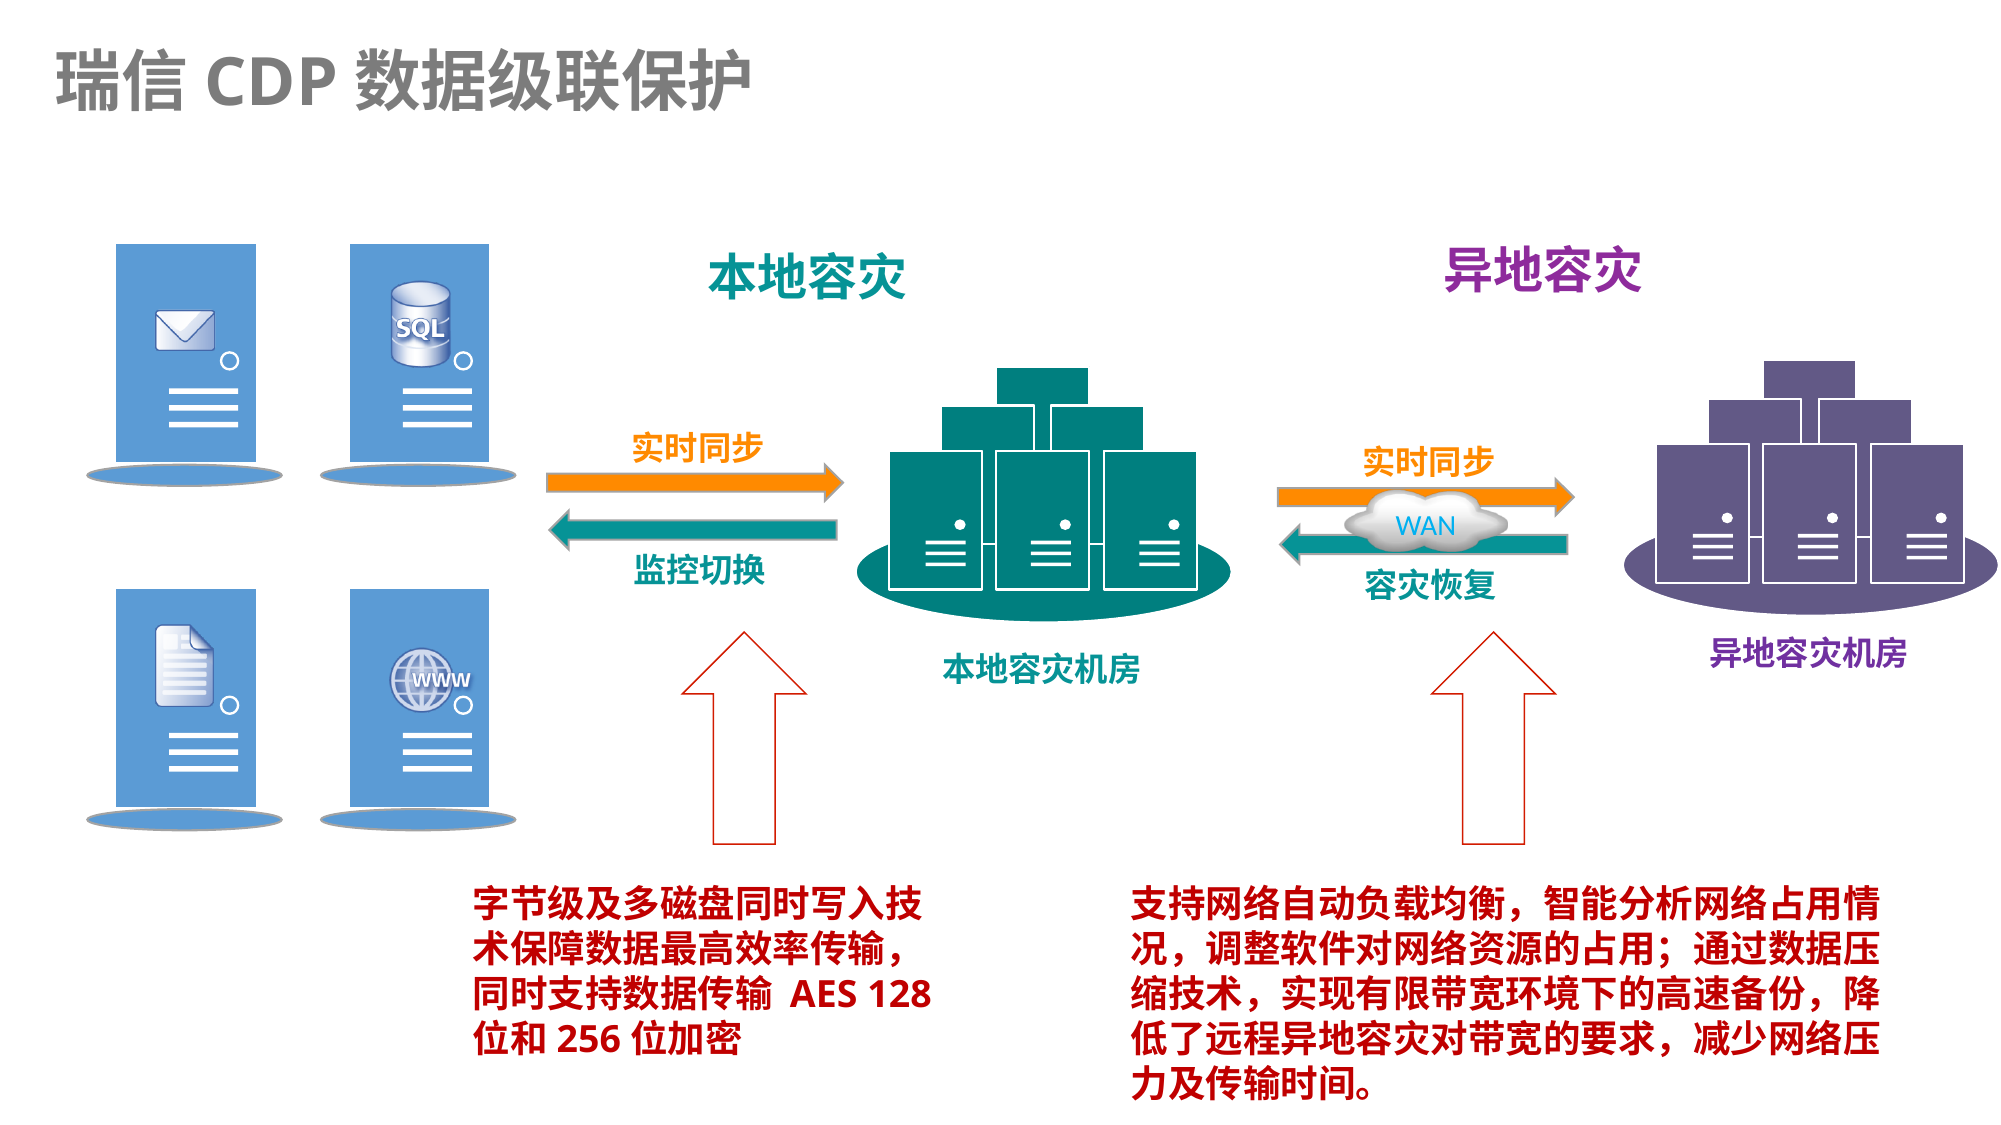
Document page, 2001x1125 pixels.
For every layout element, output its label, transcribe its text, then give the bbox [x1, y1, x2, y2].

picture [344, 238, 493, 465]
text_box 字节级及多磁盘同时写入技术保障数据最高效率传输，同时支持数据传输 AES 128位和256位加密 [457, 872, 960, 1068]
text_box [319, 465, 517, 487]
text_box [1431, 632, 1556, 845]
picture [110, 238, 259, 465]
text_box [547, 419, 843, 598]
text_box 本地容灾 [692, 238, 926, 314]
text_box 瑞信CDP数据级联保护 [40, 40, 1039, 142]
picture [344, 582, 493, 809]
text_box 异地容灾机房 [1694, 624, 1924, 680]
picture [1344, 489, 1508, 552]
picture [851, 362, 1233, 623]
text_box 本地容灾机房 [927, 640, 1157, 695]
text_box 异地容灾 [1429, 231, 1662, 307]
text_box 支持网络自动负载均衡，智能分析网络占用情况，调整软件对网络资源的占用；通过数据压缩技术，实现有限带宽环境下的高速备份，降低了远程异地容灾对带宽的要求，减少网络压力及传输时间。 [1116, 872, 1917, 1113]
picture [1618, 355, 2000, 617]
text_box [319, 809, 517, 832]
text_box [86, 465, 283, 487]
text_box [682, 632, 806, 845]
text_box [86, 809, 283, 832]
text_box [1277, 434, 1574, 612]
picture [110, 582, 259, 809]
